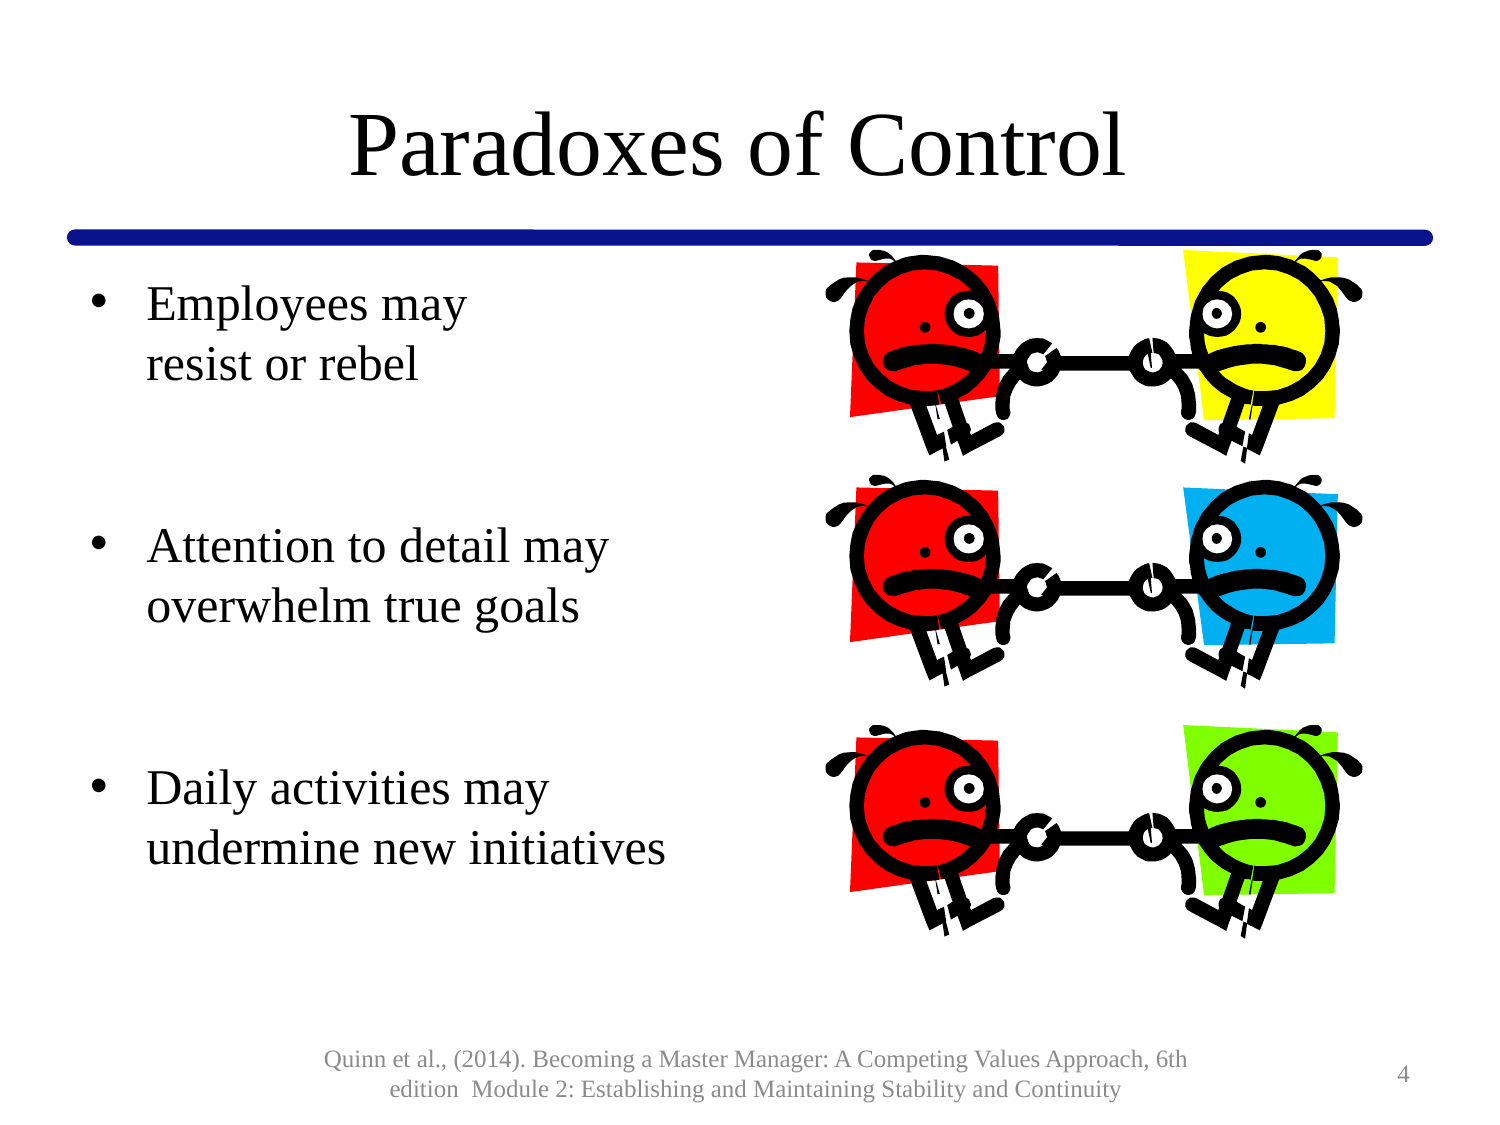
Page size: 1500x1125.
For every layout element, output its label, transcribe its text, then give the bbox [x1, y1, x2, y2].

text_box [824, 724, 1363, 946]
title Paradoxes of Control [75, 45, 1425, 233]
list Employees may resist or rebel Attention to detail may overwhelm true goals Daily activities may undermine new initiatives [75, 262, 788, 1005]
slide_number 4 [1074, 1042, 1425, 1103]
footer Quinn et al., (2014). Becoming a Master Manager: A Competing Values Approach, 6th edition Module 2: Establishing and Maintaining Stability and Continuity [287, 1042, 1074, 1103]
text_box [824, 249, 1363, 471]
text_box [824, 474, 1363, 696]
